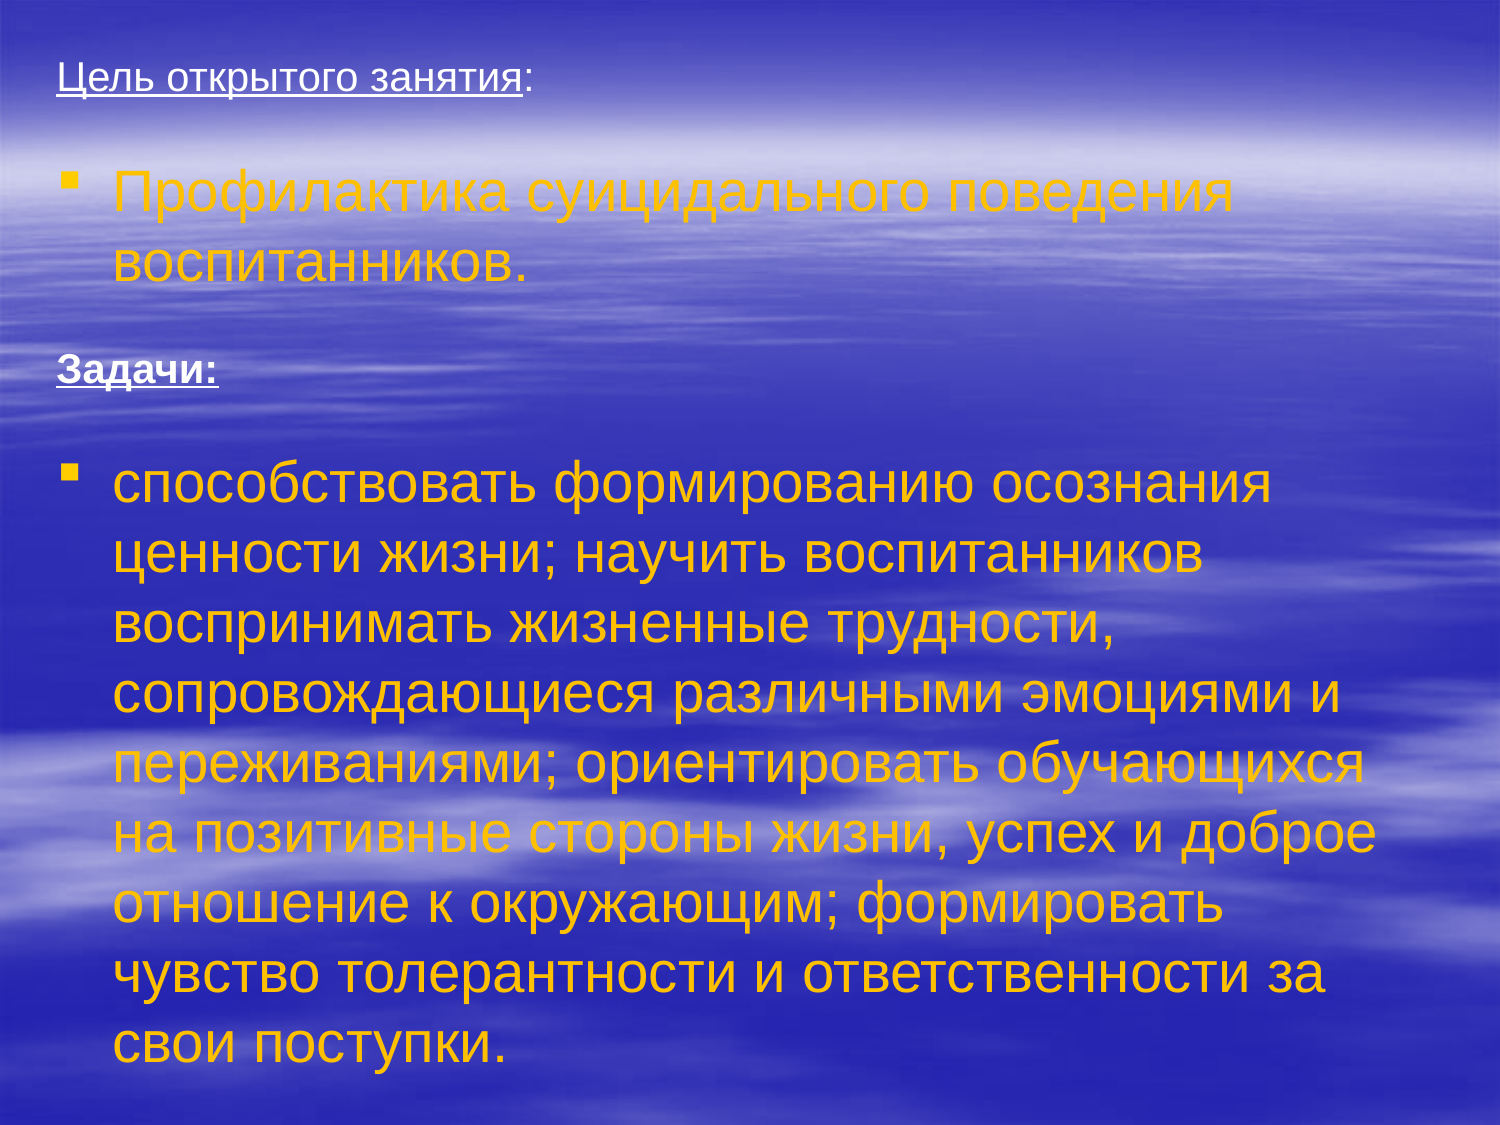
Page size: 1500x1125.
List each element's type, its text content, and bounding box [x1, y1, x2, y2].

list Цель открытого занятия: Профилактика суицидального поведения воспитанников. Задачи: способствовать формированию осознания ценности жизни; научить воспитанников воспринимать жизненные трудности, сопровождающиеся различными эмоциями и переживаниями; ориентировать обучающихся на позитивные стороны жизни, успех и доброе отношение к окружающим; формировать чувство толерантности и ответственности за свои поступки. [41, 42, 1443, 769]
